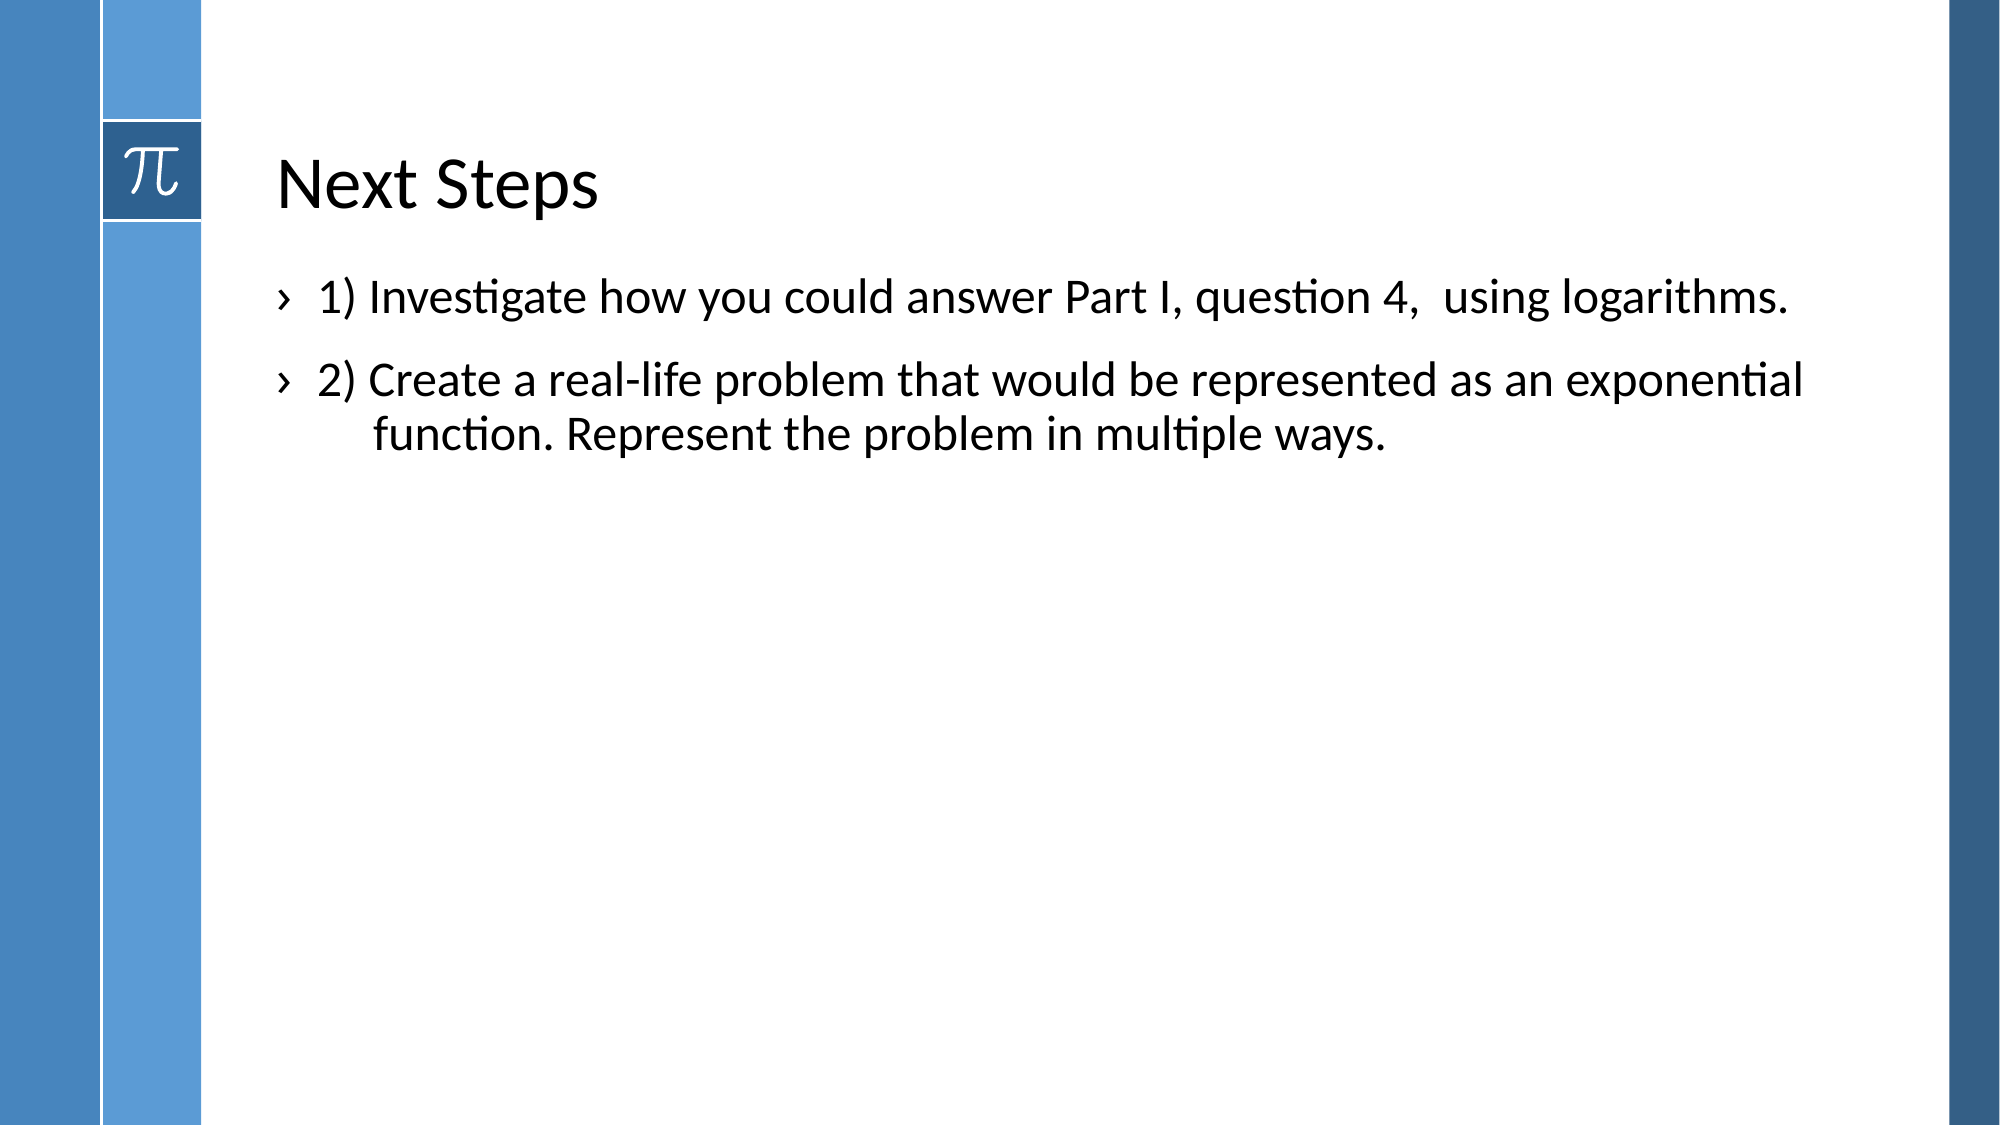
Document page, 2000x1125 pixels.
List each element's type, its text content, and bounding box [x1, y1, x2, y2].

list 1) Investigate how you could answer Part I, question 4, using logarithms. 2) Create a real-life problem that would be represented as an exponential function. Represent the problem in multiple ways. [261, 262, 1867, 1013]
title Next Steps [261, 29, 1867, 233]
